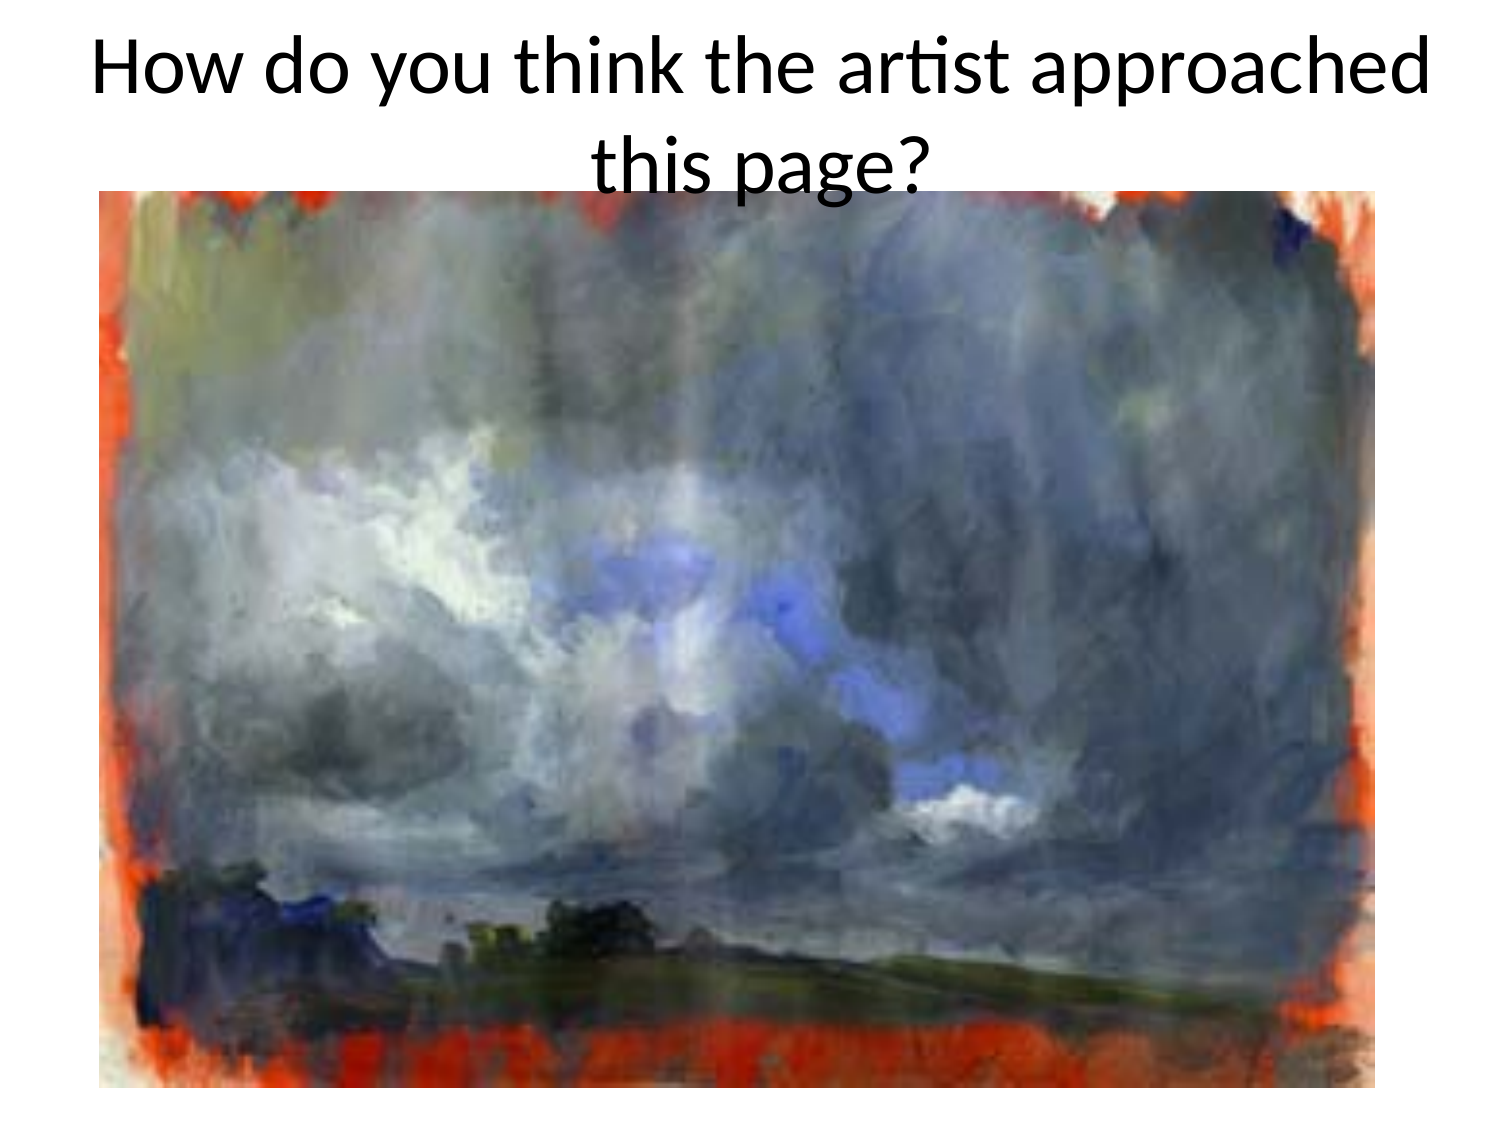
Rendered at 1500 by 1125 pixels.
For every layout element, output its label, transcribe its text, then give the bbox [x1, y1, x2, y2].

title How do you think the artist approached this page? [24, 45, 1500, 175]
picture [99, 190, 1376, 1088]
